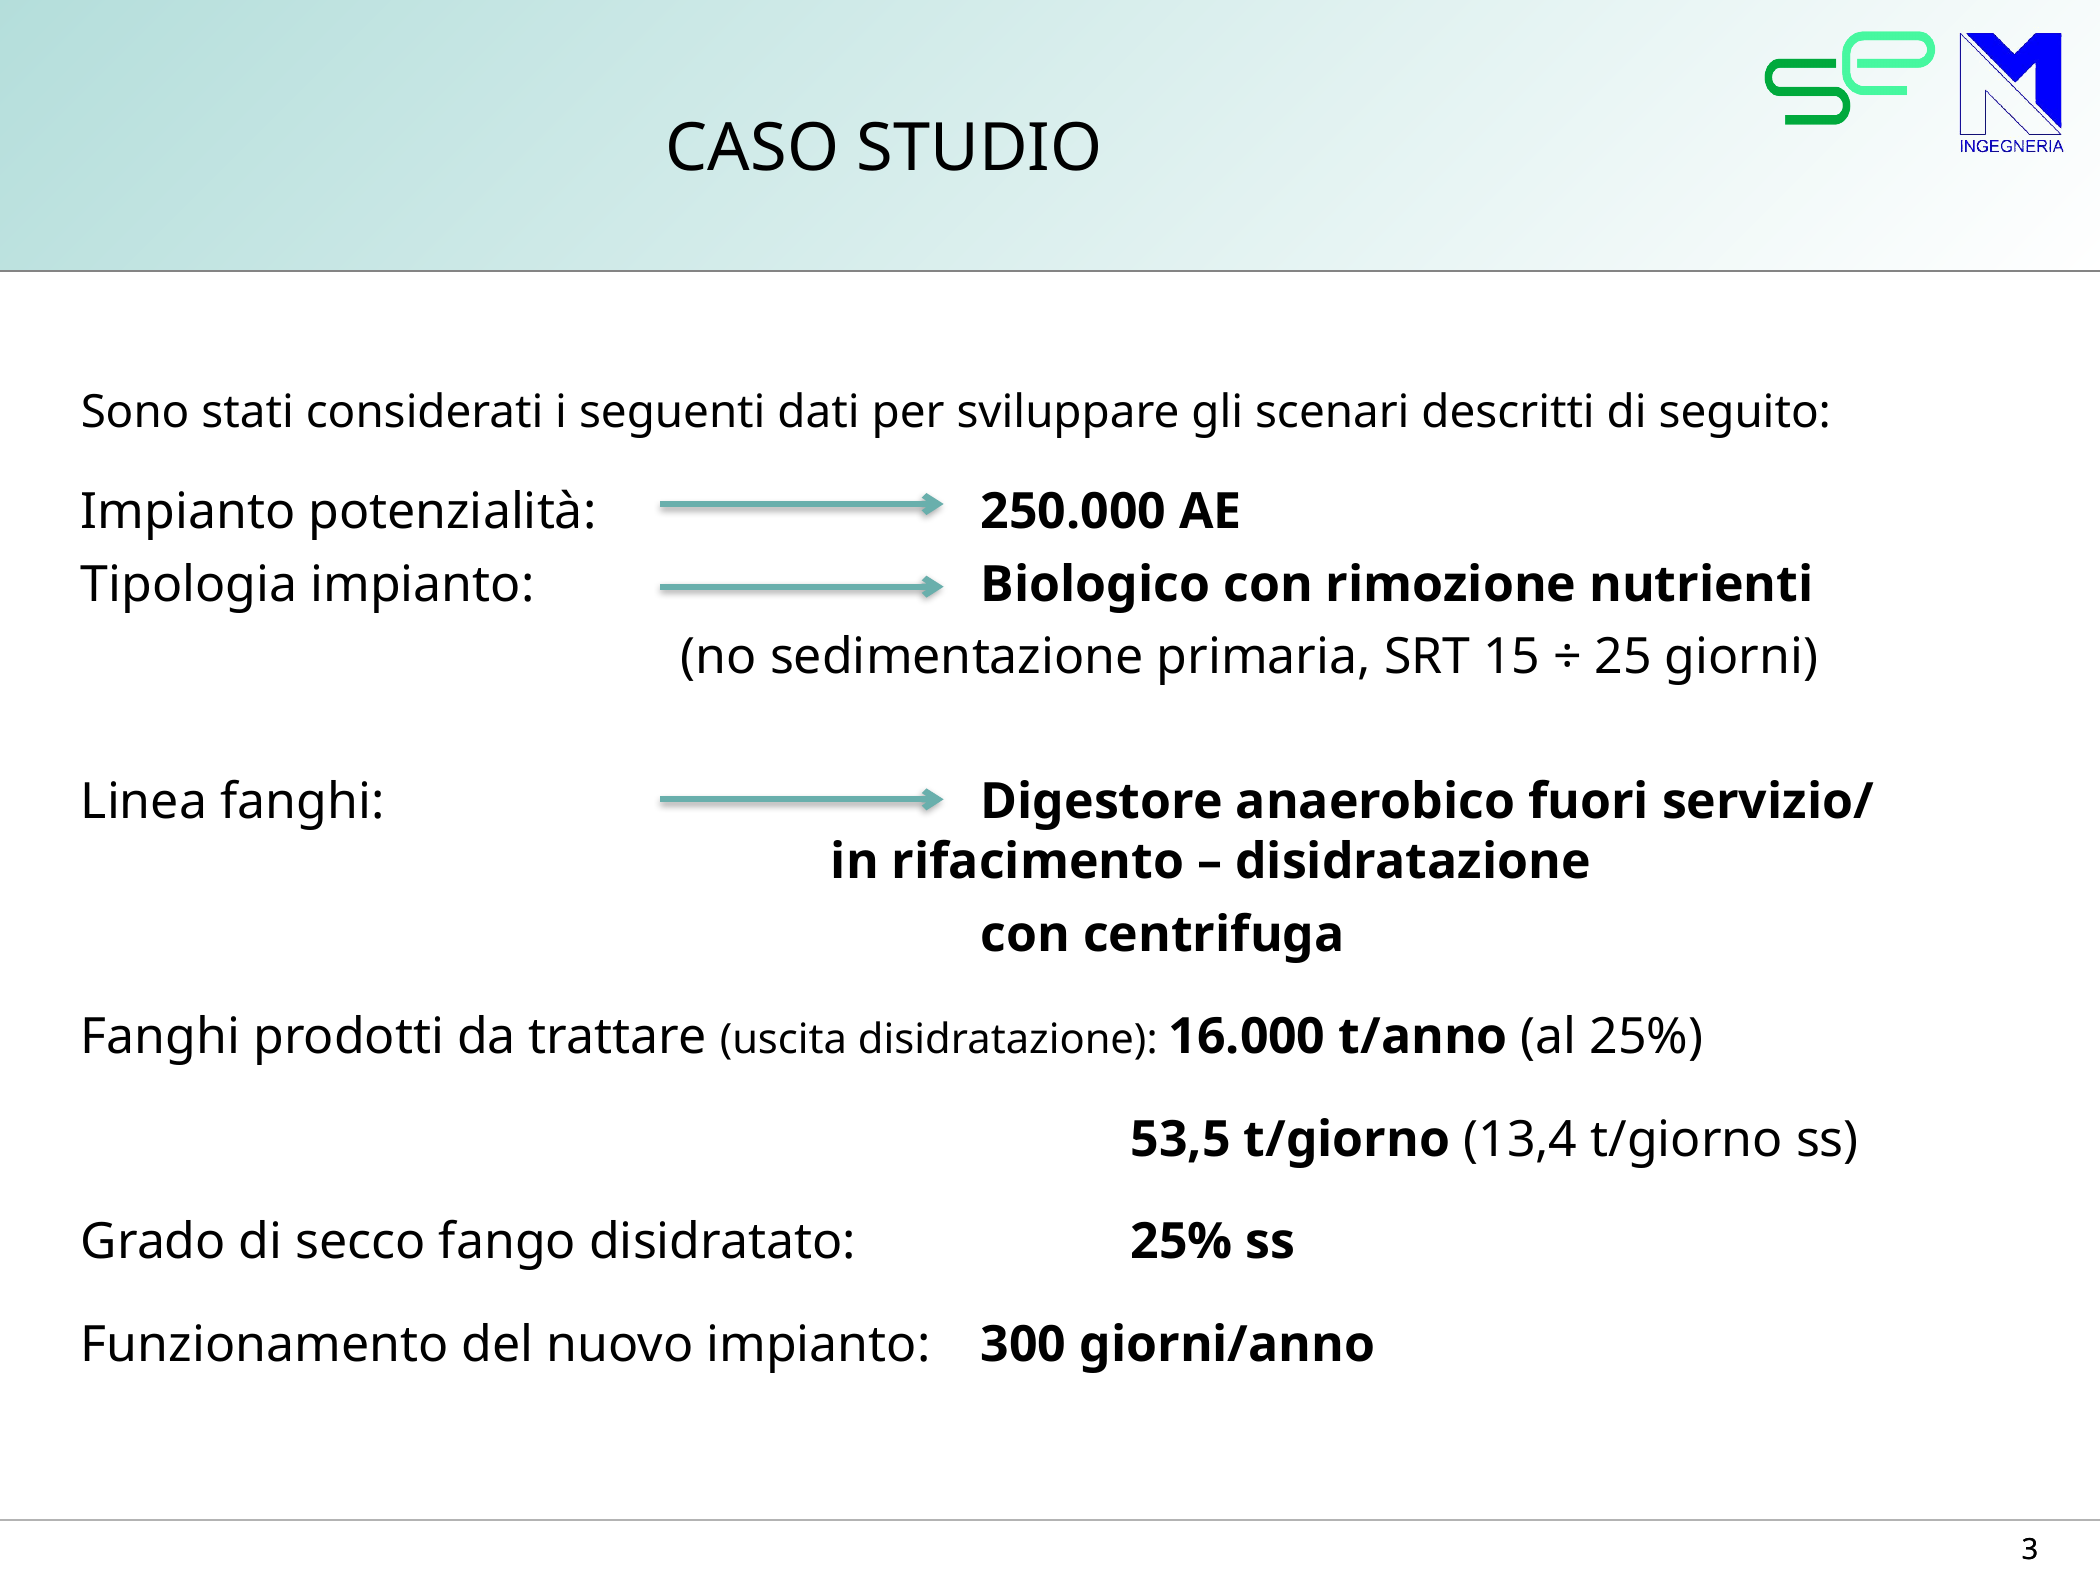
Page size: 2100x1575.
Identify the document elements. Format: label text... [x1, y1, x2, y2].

picture [1947, 27, 2069, 160]
text_box [0, 0, 2100, 270]
text_box 3 [2006, 1531, 2083, 1575]
text_box Sono stati considerati i seguenti dati per sviluppare gli scenari descritti di seguito: Impianto potenzialità: 250.000 AE Tipologia impianto: Biologico con rimozione nutrienti (no sedimentazione primaria, SRT 15 ÷ 25 giorni) Linea fanghi: Digestore anaerobico fuori servizio/ in rifacimento – disidratazione con centrifuga Fanghi prodotti da trattare (uscita disidratazione): 16.000 t/anno (al 25%) 53,5 t/giorno (13,4 t/giorno ss) Grado di secco fango disidratato: 25% ss Funzionamento del nuovo impianto: 300 giorni/anno [69, 348, 2069, 1450]
picture [1761, 27, 1939, 128]
text_box CASO STUDIO [69, 77, 1700, 209]
